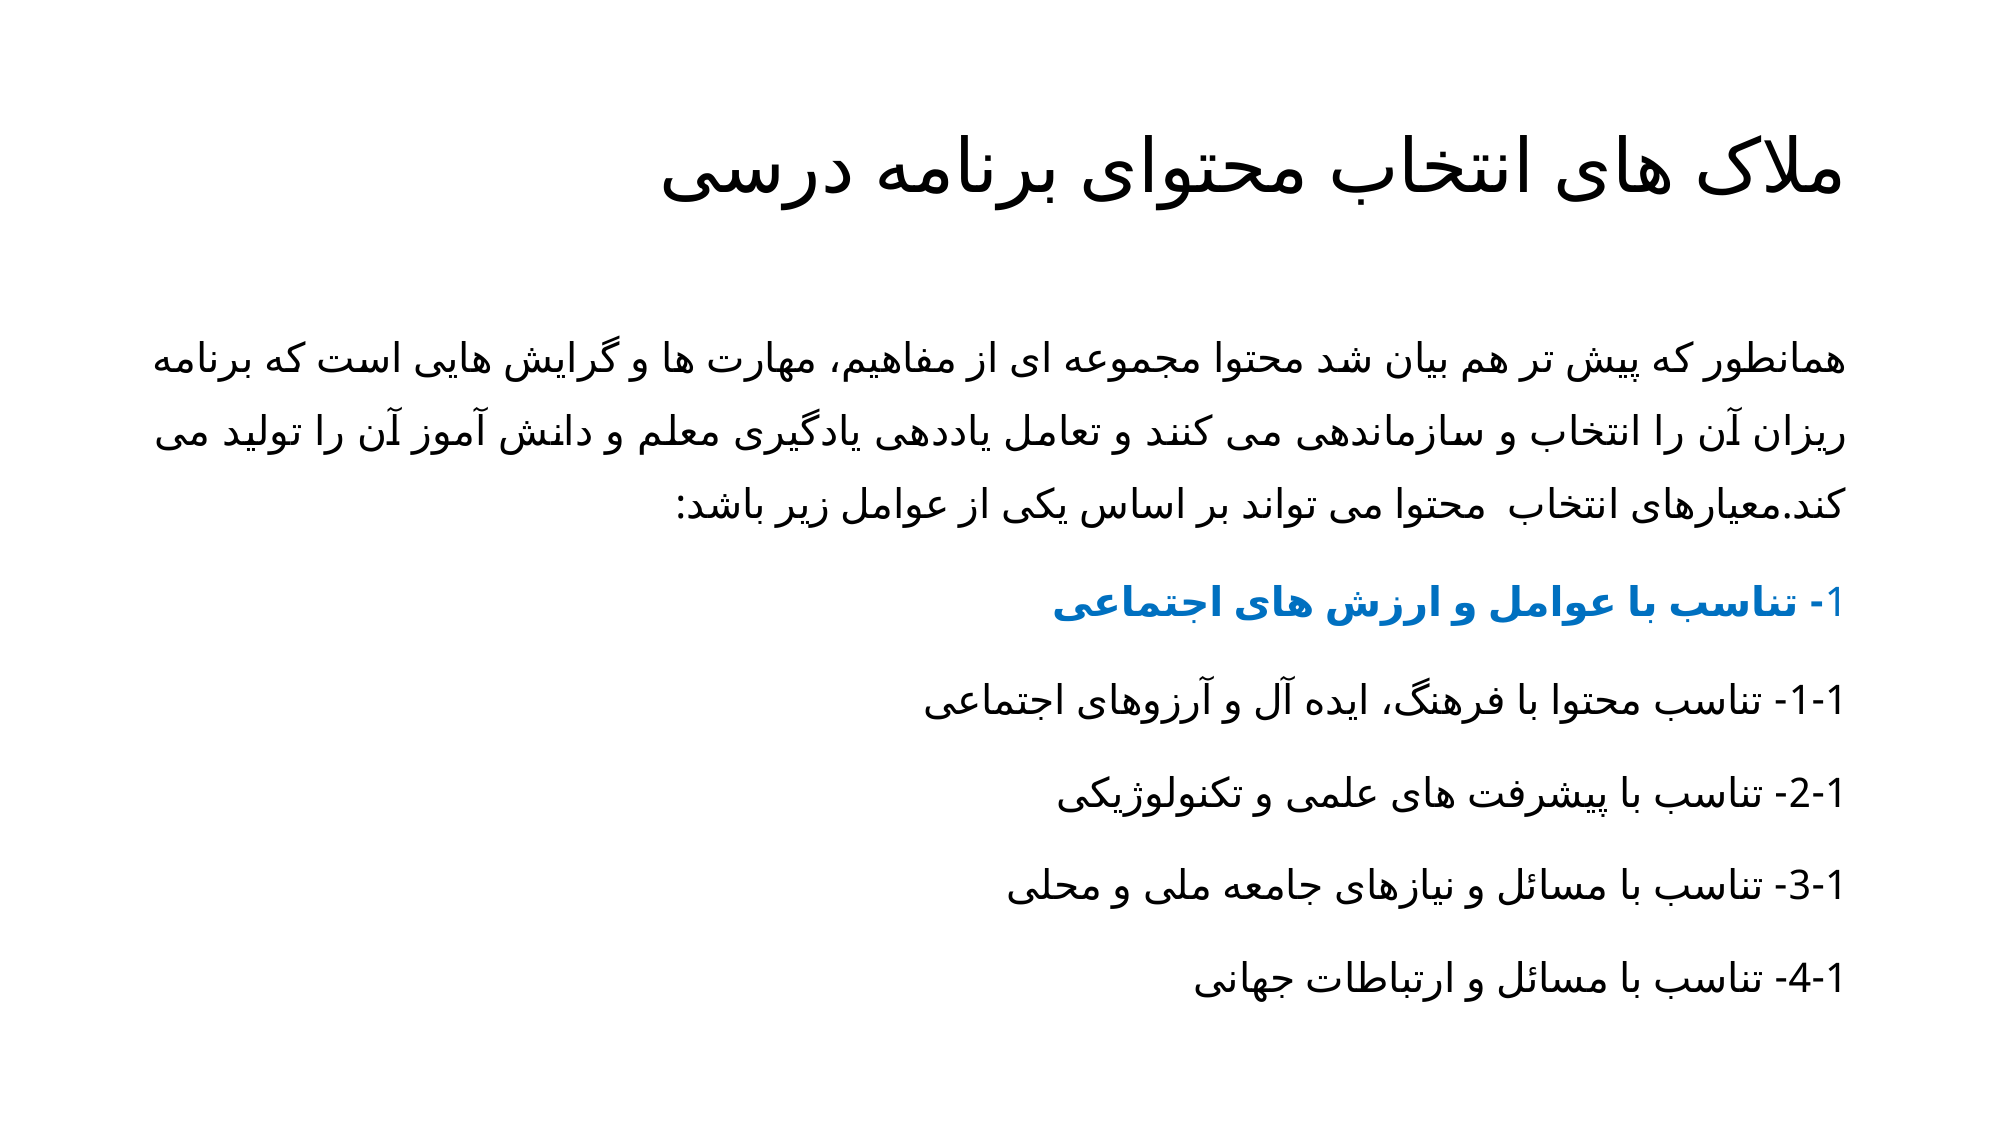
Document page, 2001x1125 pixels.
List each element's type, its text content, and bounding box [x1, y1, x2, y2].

list همانطور که پیش تر هم بیان شد محتوا مجموعه ای از مفاهیم، مهارت ها و گرایش هایی است که برنامه ریزان آن را انتخاب و سازماندهی می کنند و تعامل یاددهی یادگیری معلم و دانش آموز آن را تولید می کند.معیارهای انتخاب محتوا می تواند بر اساس یکی از عوامل زیر باشد: 1- تناسب با عوامل و ارزش های اجتماعی 1-1- تناسب محتوا با فرهنگ، ایده آل و آرزوهای اجتماعی 2-1- تناسب با پیشرفت های علمی و تکنولوژیکی 3-1- تناسب با مسائل و نیازهای جامعه ملی و محلی 4-1- تناسب با مسائل و ارتباطات جهانی [137, 299, 1863, 1014]
title ملاک های انتخاب محتوای برنامه درسی [137, 59, 1863, 278]
